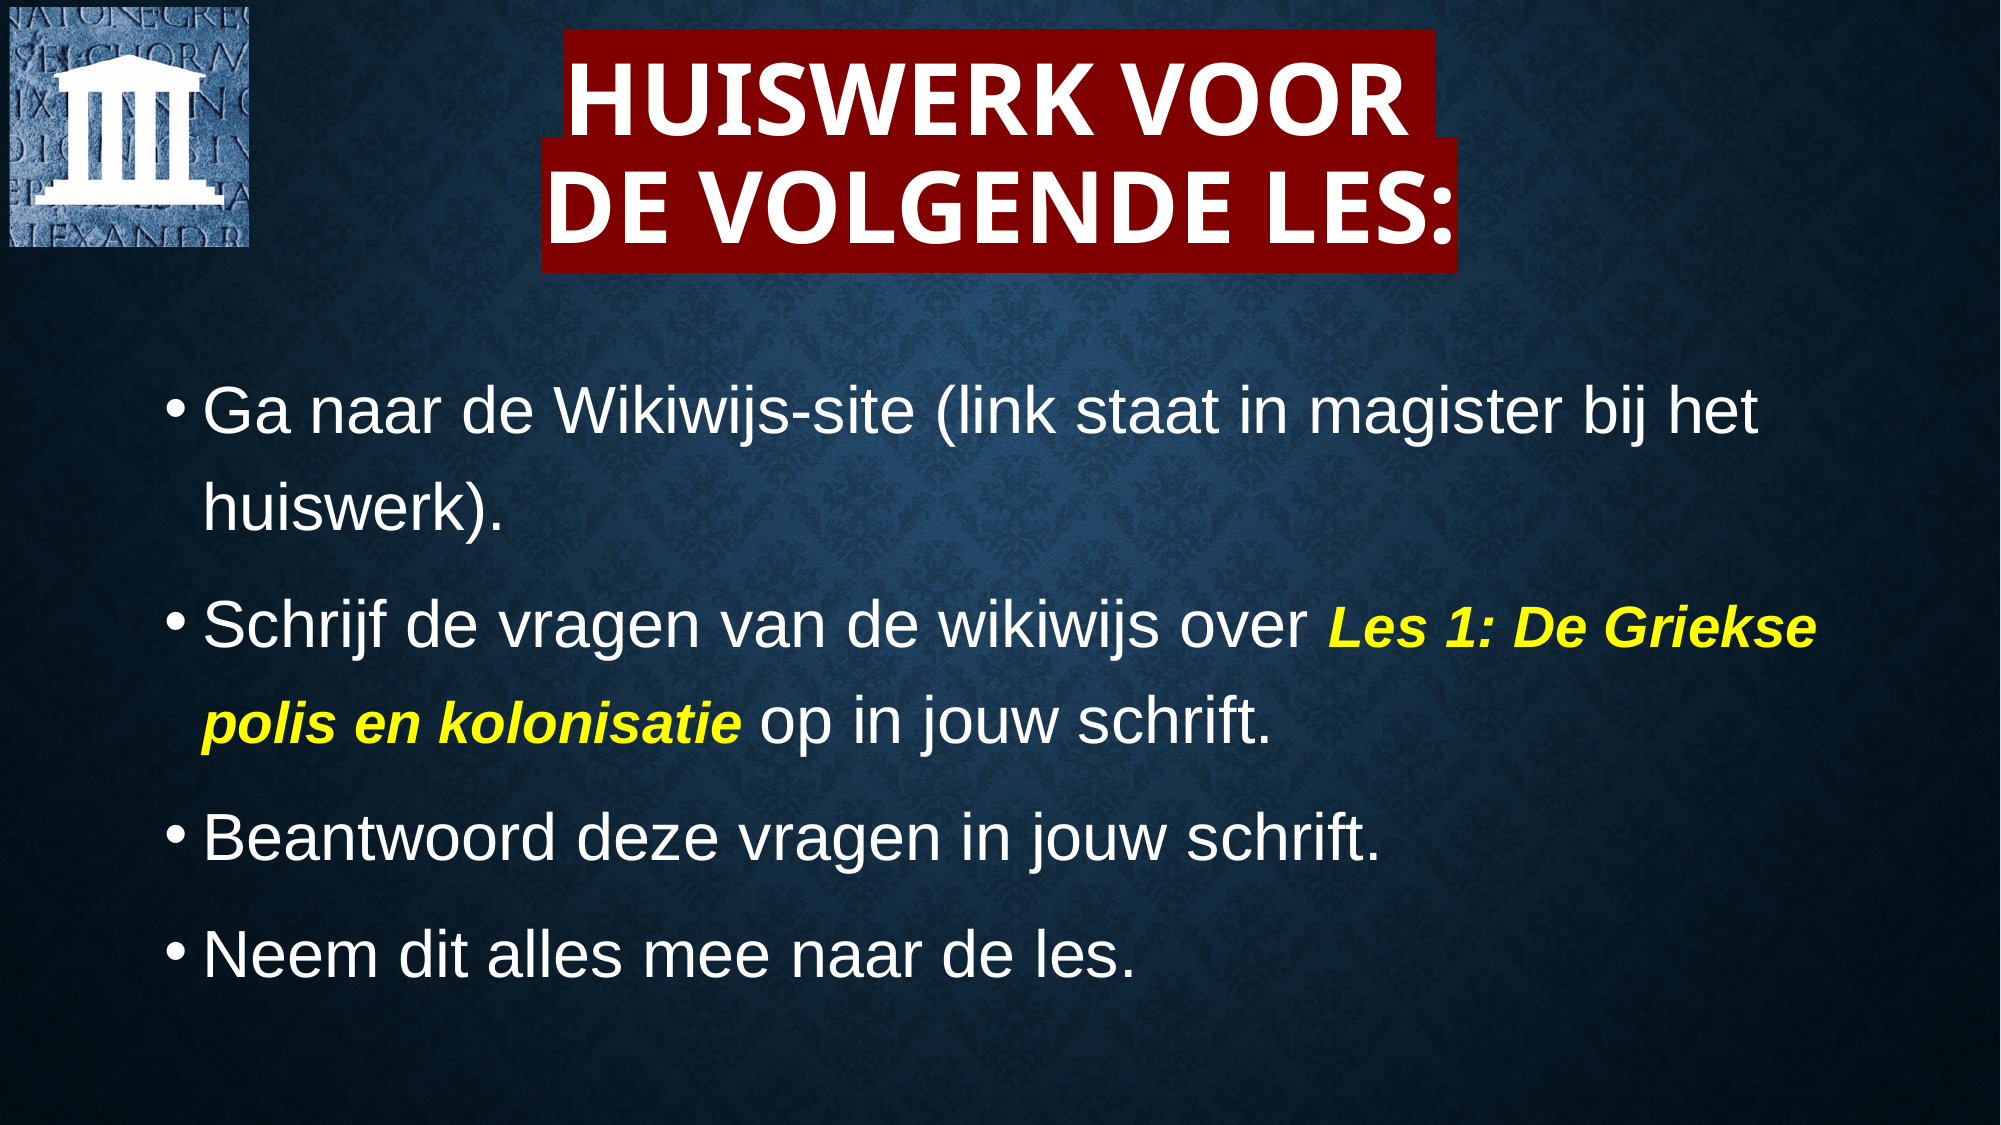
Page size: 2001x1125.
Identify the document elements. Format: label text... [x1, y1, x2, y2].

picture [9, 7, 250, 247]
list Ga naar de Wikiwijs-site (link staat in magister bij het huiswerk). Schrijf de vragen van de wikiwijs over Les 1: De Griekse polis en kolonisatie op in jouw schrift. Beantwoord deze vragen in jouw schrift. Neem dit alles mee naar de les. [149, 343, 1849, 1060]
title Huiswerk voor de volgende les: [150, 31, 1850, 284]
